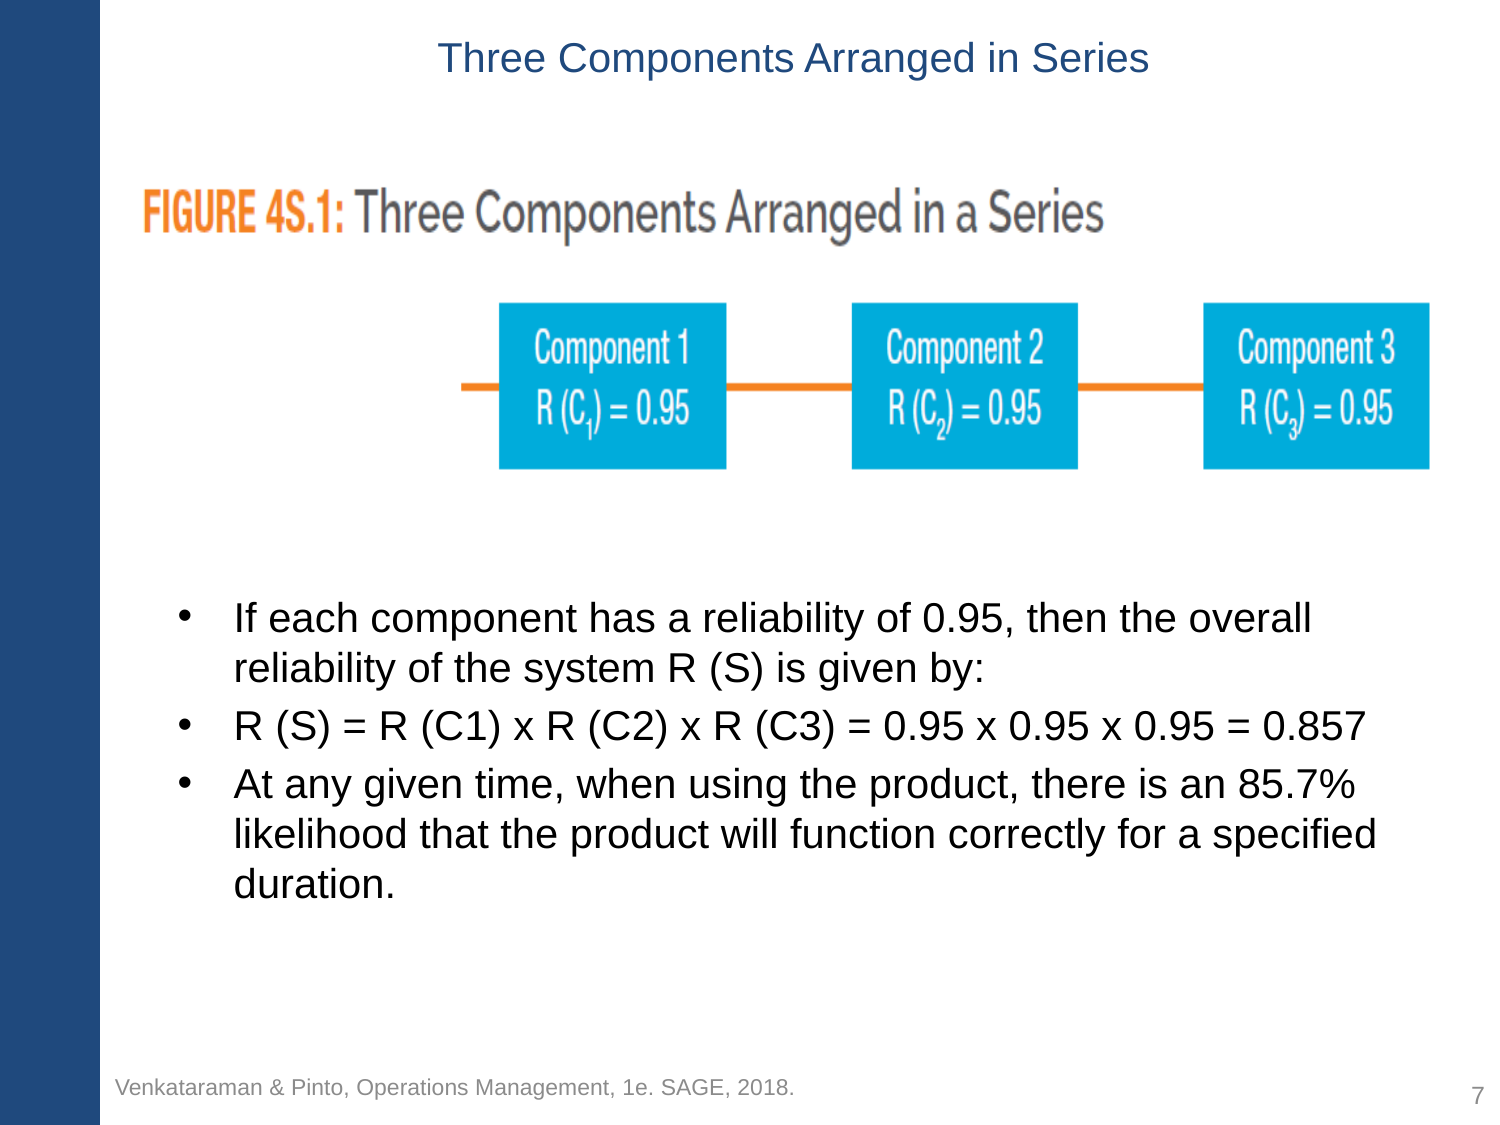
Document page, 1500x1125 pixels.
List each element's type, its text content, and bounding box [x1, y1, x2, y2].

title Three Components Arranged in Series [162, 1, 1425, 125]
list If each component has a reliability of 0.95, then the overall reliability of the system R (S) is given by: R (S) = R (C1) x R (C2) x R (C3) = 0.95 x 0.95 x 0.95 = 0.857 At any given time, when using the product, there is an 85.7% likelihood that the product will function correctly for a specified duration. [162, 560, 1425, 975]
picture [131, 137, 1495, 551]
footer Venkataraman & Pinto, Operations Management, 1e. SAGE, 2018. [99, 1065, 1250, 1125]
slide_number 7 [1425, 1065, 1500, 1125]
